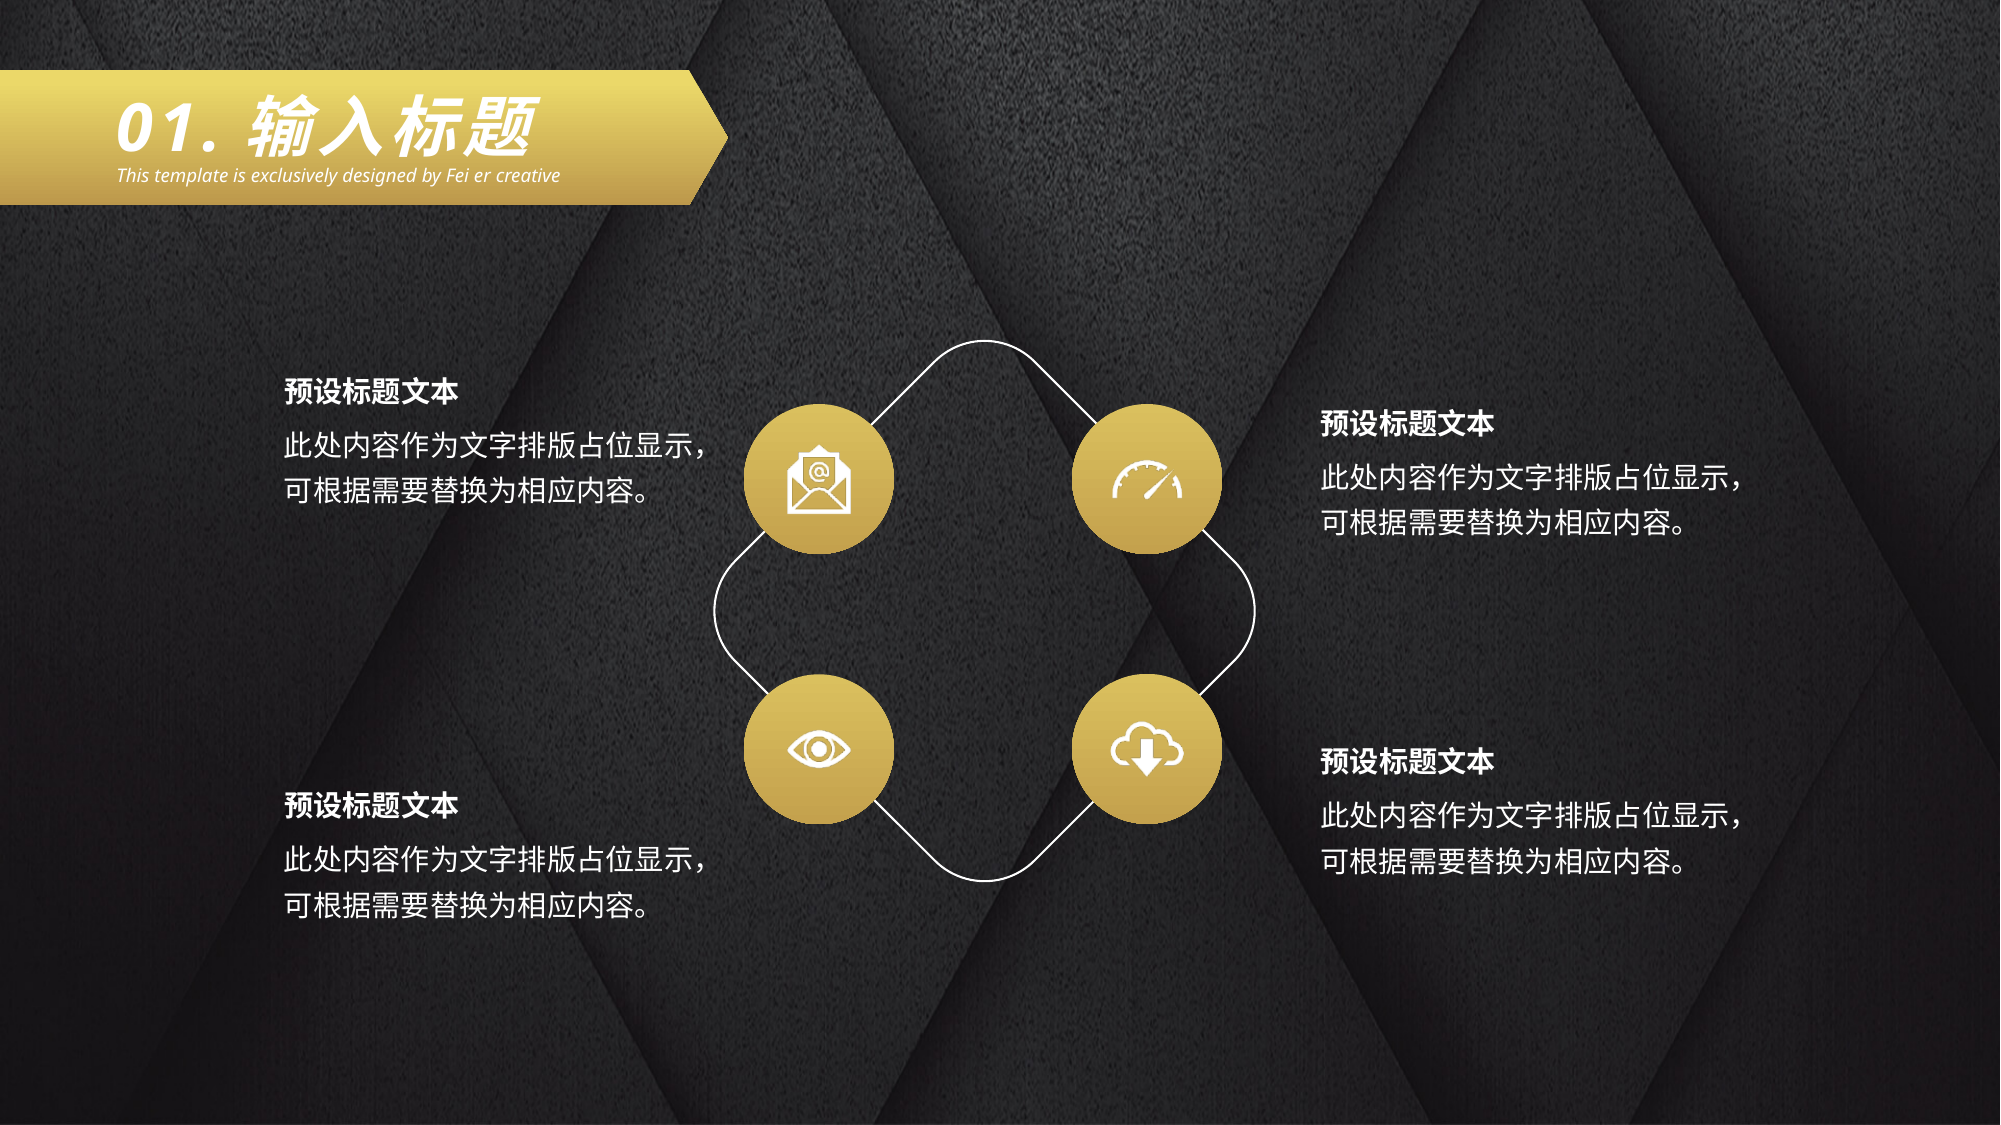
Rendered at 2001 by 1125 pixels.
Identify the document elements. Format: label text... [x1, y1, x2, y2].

text_box 预设标题文本 [269, 769, 664, 830]
text_box [1070, 672, 1224, 825]
text_box 此处内容作为文字排版占位显示，可根据需要替换为相应内容。 [269, 409, 719, 516]
text_box [742, 673, 895, 826]
text_box 此处内容作为文字排版占位显示，可根据需要替换为相应内容。 [269, 823, 719, 930]
text_box 预设标题文本 [1305, 387, 1700, 448]
picture [0, 0, 2000, 1125]
text_box 预设标题文本 [1305, 725, 1700, 786]
text_box [1070, 402, 1224, 556]
text_box 预设标题文本 [269, 355, 664, 416]
text_box 此处内容作为文字排版占位显示，可根据需要替换为相应内容。 [1305, 779, 1755, 886]
text_box [713, 339, 1256, 883]
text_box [0, 69, 728, 206]
text_box [742, 402, 895, 556]
text_box 此处内容作为文字排版占位显示，可根据需要替换为相应内容。 [1305, 441, 1755, 548]
